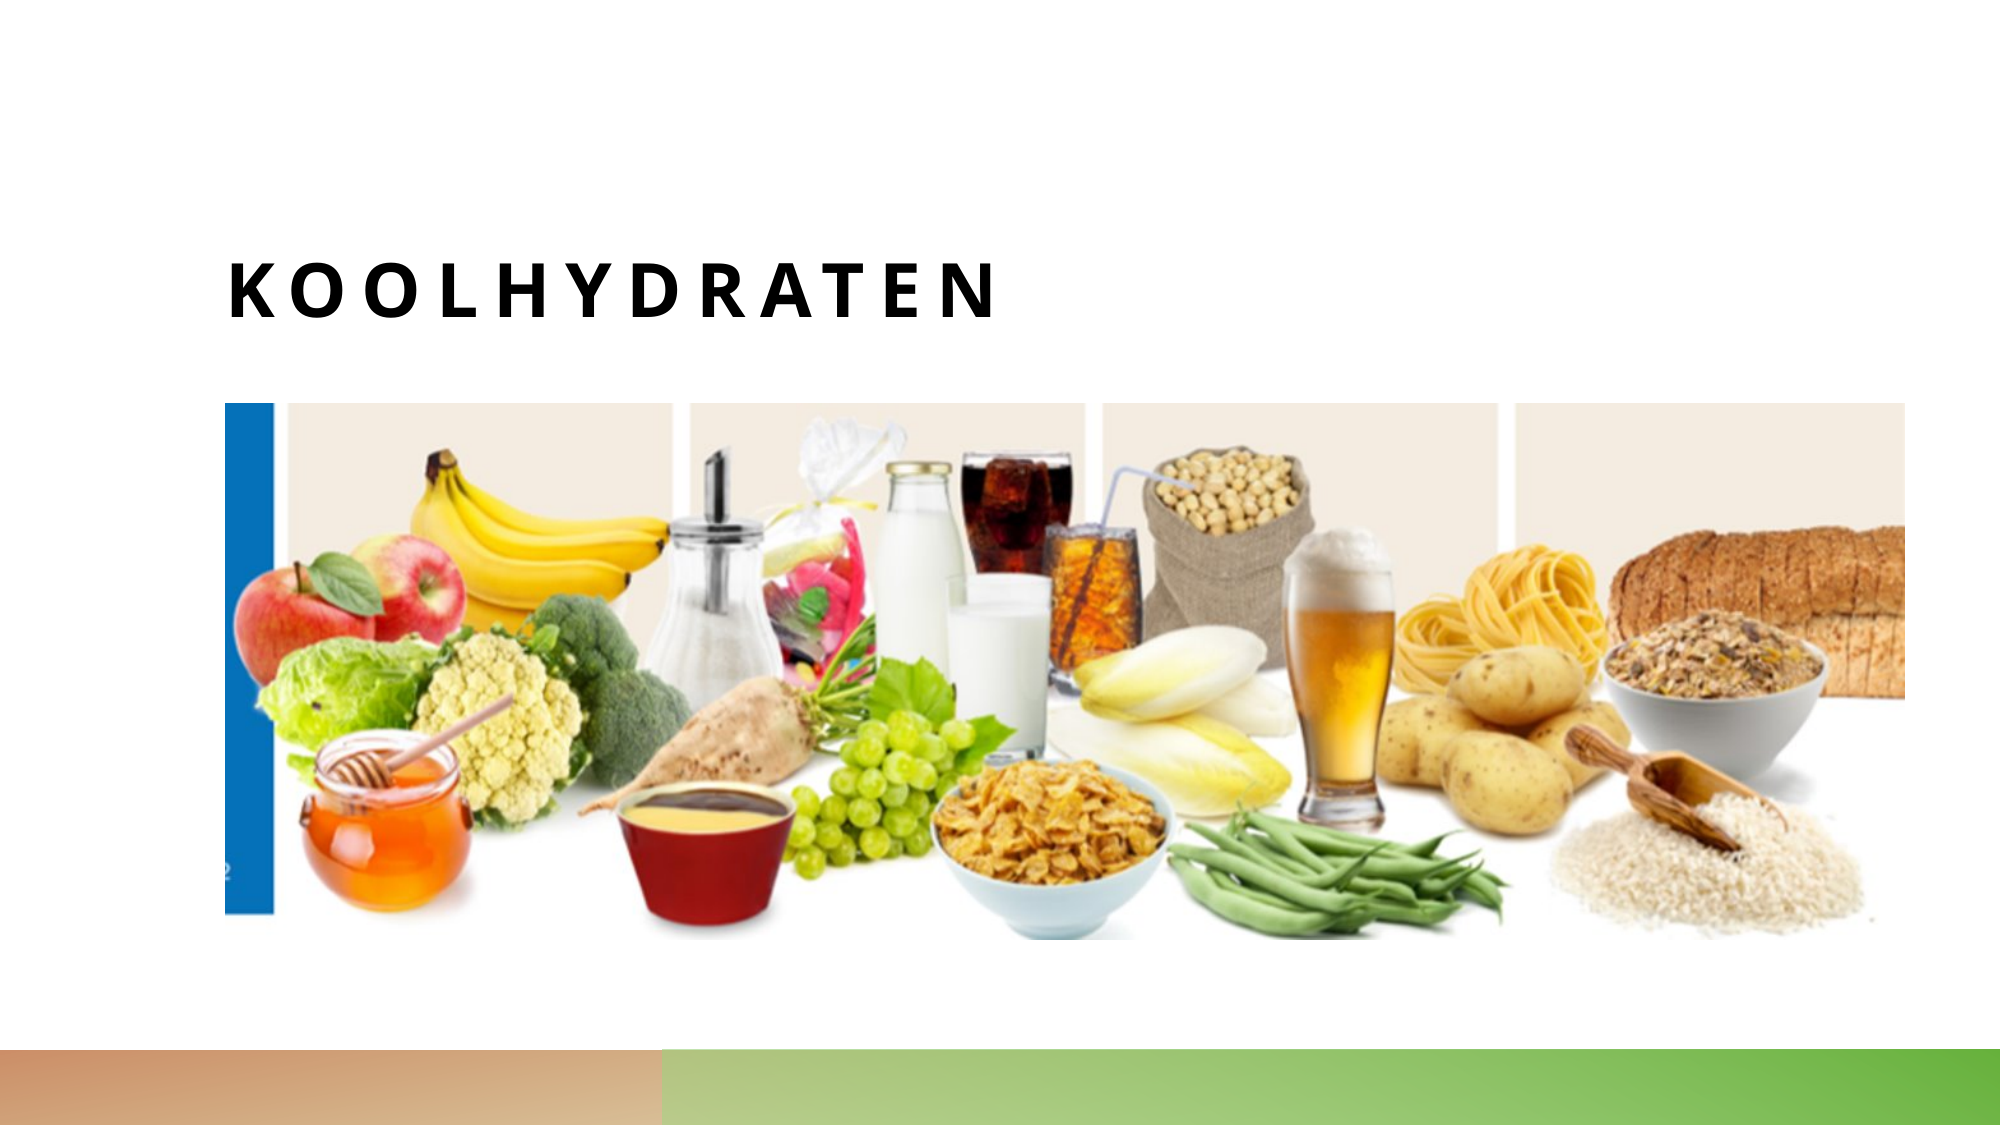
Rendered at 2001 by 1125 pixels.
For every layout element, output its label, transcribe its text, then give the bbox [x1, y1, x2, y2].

title Koolhydraten [225, 130, 1905, 333]
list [224, 403, 1905, 940]
